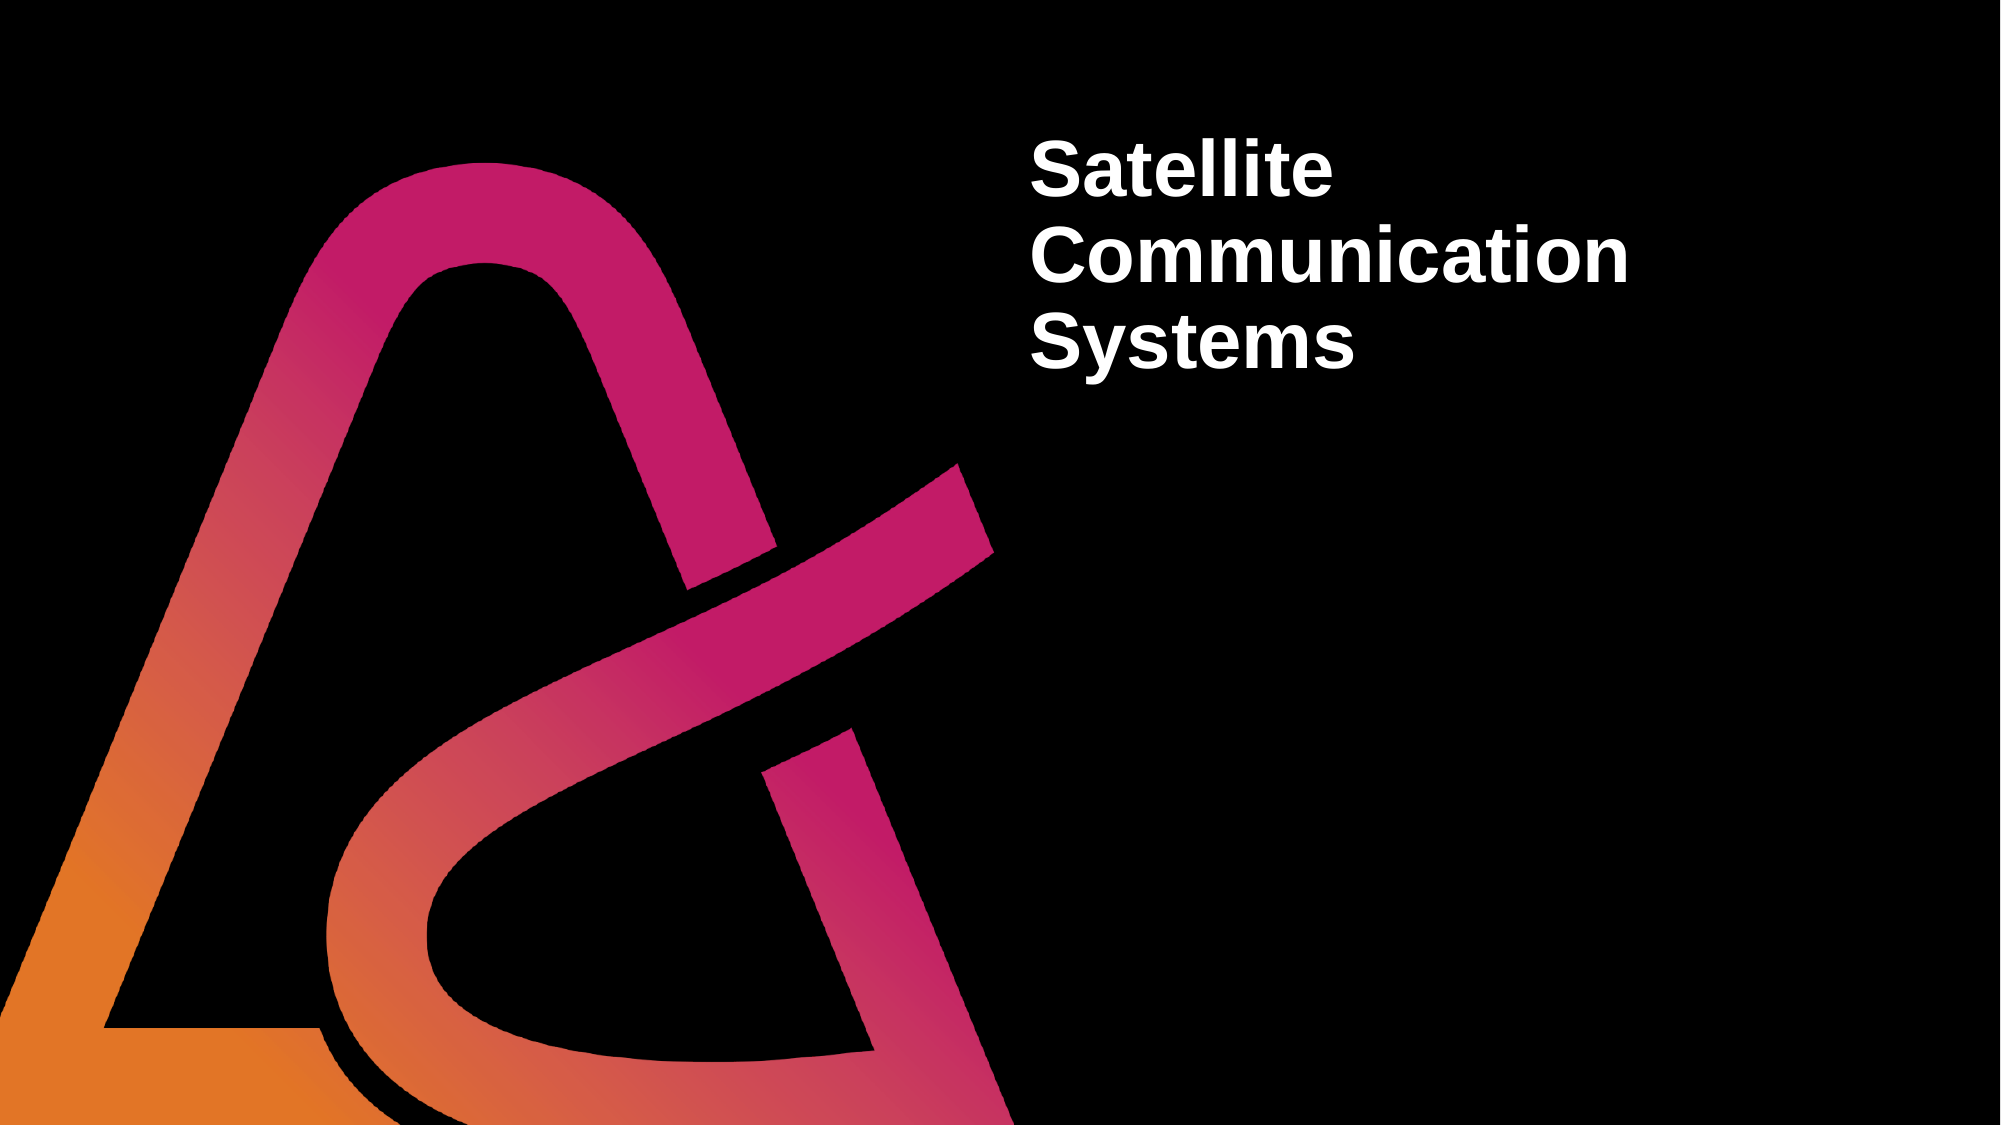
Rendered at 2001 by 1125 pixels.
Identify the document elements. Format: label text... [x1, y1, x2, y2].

picture [0, 143, 1015, 1125]
title Satellite Communication Systems [1014, 119, 1863, 396]
